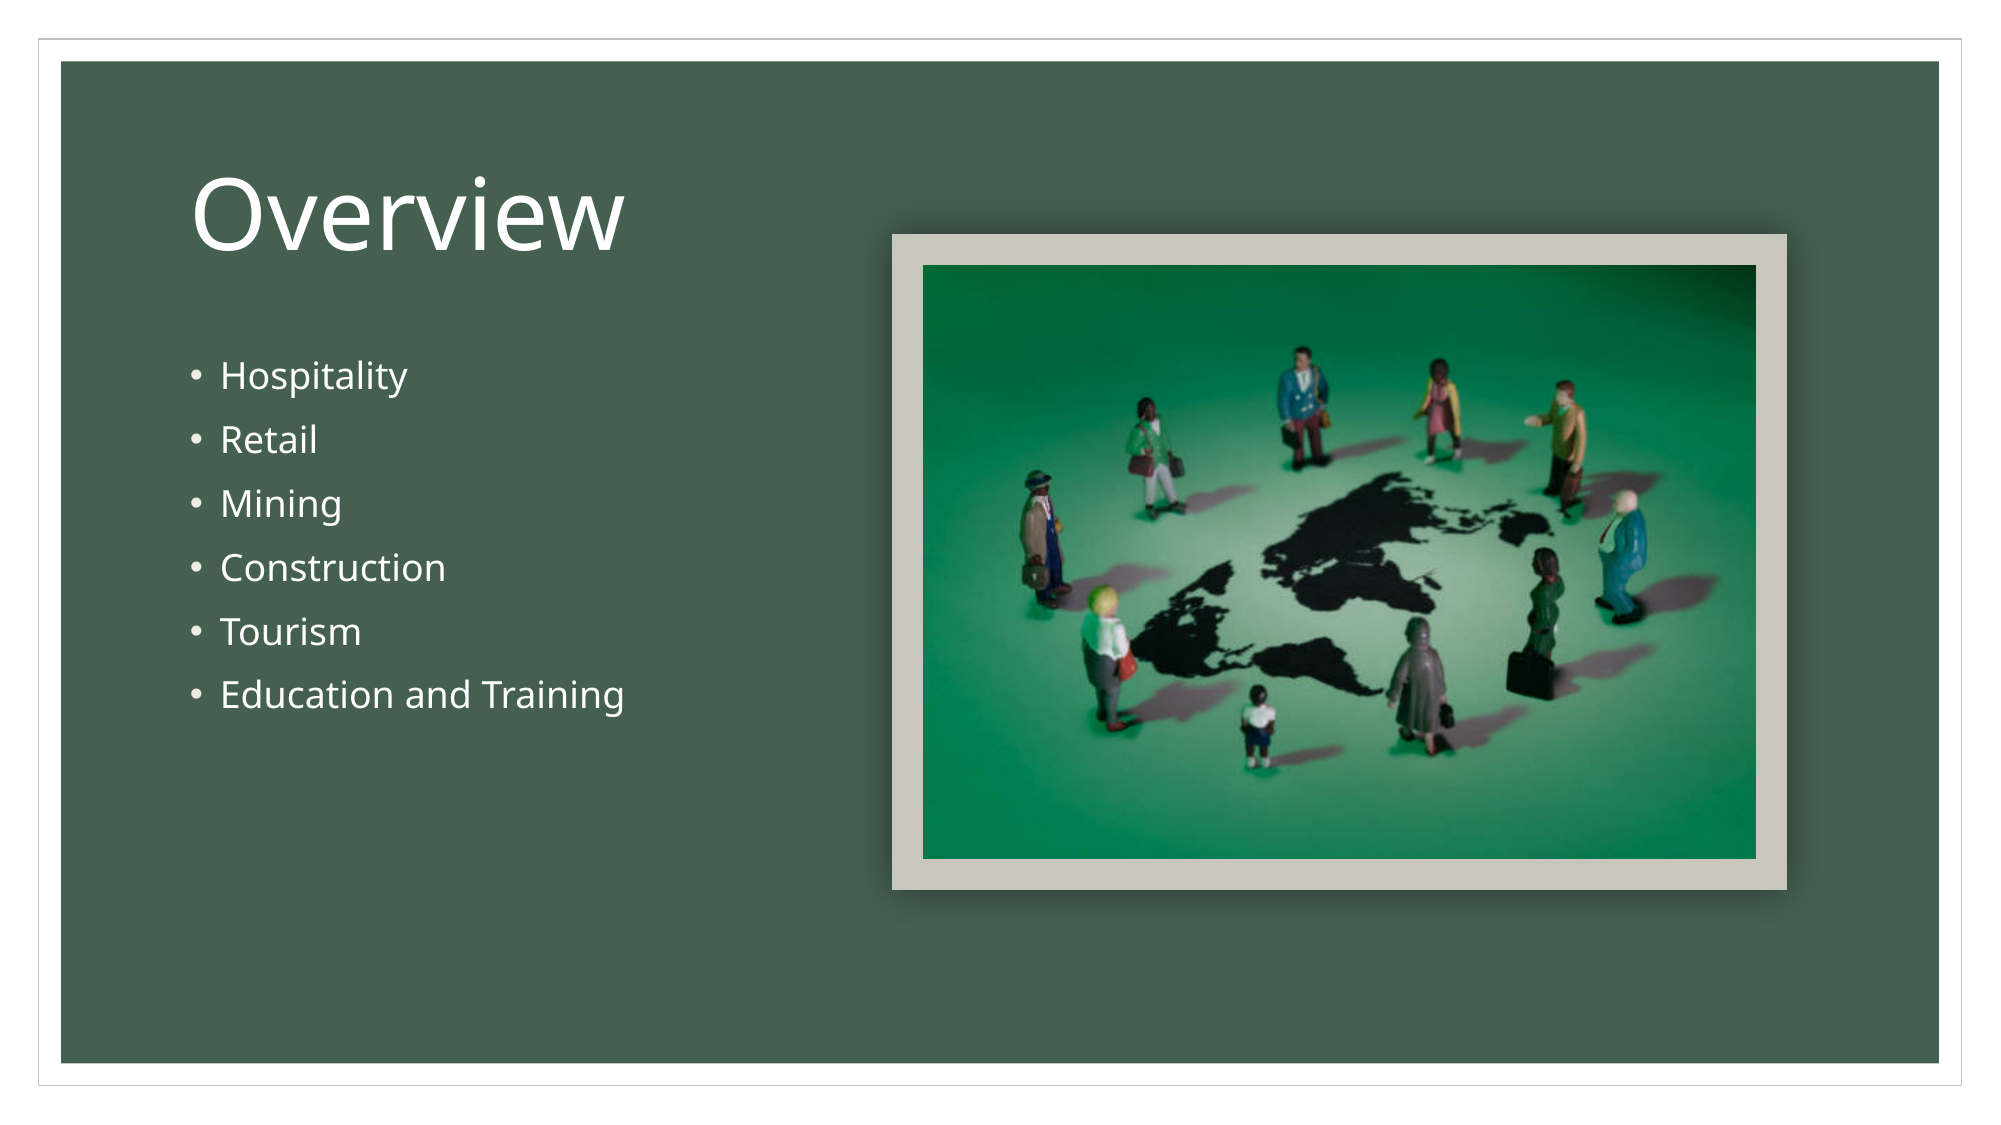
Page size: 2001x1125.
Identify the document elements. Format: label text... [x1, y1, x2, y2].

title Overview [174, 105, 1825, 331]
list Hospitality Retail Mining Construction Tourism Education and Training [174, 345, 800, 990]
picture [923, 264, 1757, 859]
